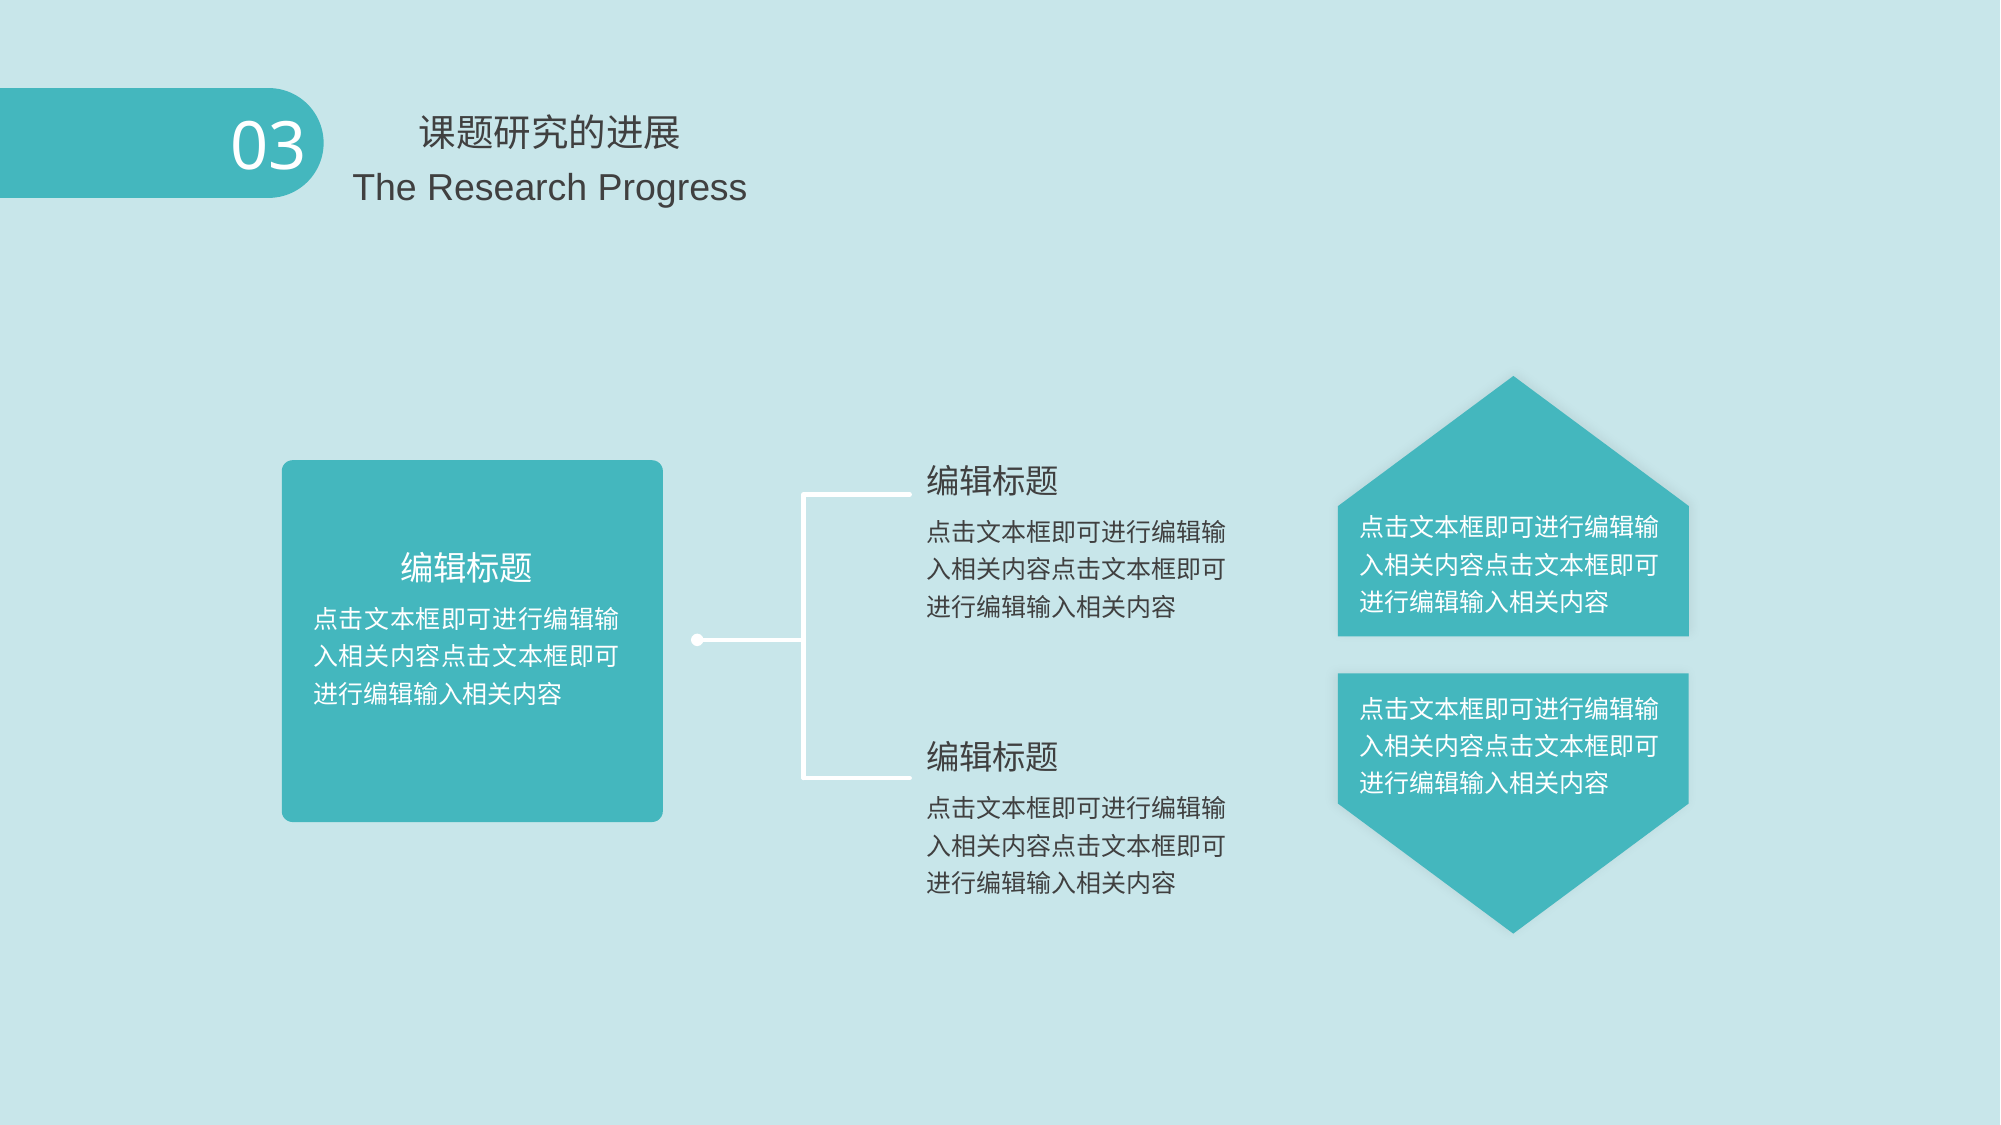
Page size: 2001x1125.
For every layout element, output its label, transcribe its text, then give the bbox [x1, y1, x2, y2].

text_box 点击文本框即可进行编辑输入相关内容点击文本框即可进行编辑输入相关内容 [911, 501, 1249, 629]
text_box The Research Progress [138, 155, 962, 216]
text_box 点击文本框即可进行编辑输入相关内容点击文本框即可进行编辑输入相关内容 [298, 588, 636, 716]
text_box 编辑标题 [355, 539, 579, 595]
text_box 03 [196, 95, 341, 155]
text_box 点击文本框即可进行编辑输入相关内容点击文本框即可进行编辑输入相关内容 [911, 778, 1249, 905]
text_box 点击文本框即可进行编辑输入相关内容点击文本框即可进行编辑输入相关内容 [1344, 678, 1682, 806]
text_box 课题研究的进展 [403, 56, 697, 155]
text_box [697, 494, 910, 779]
text_box 编辑标题 [911, 729, 1135, 784]
text_box [1349, 374, 1678, 496]
text_box [239, 87, 298, 95]
text_box [0, 87, 258, 199]
text_box [1336, 672, 1690, 935]
text_box 编辑标题 [911, 452, 1135, 508]
text_box [1336, 499, 1691, 638]
text_box 点击文本框即可进行编辑输入相关内容点击文本框即可进行编辑输入相关内容 [1344, 496, 1682, 624]
text_box [280, 459, 664, 824]
